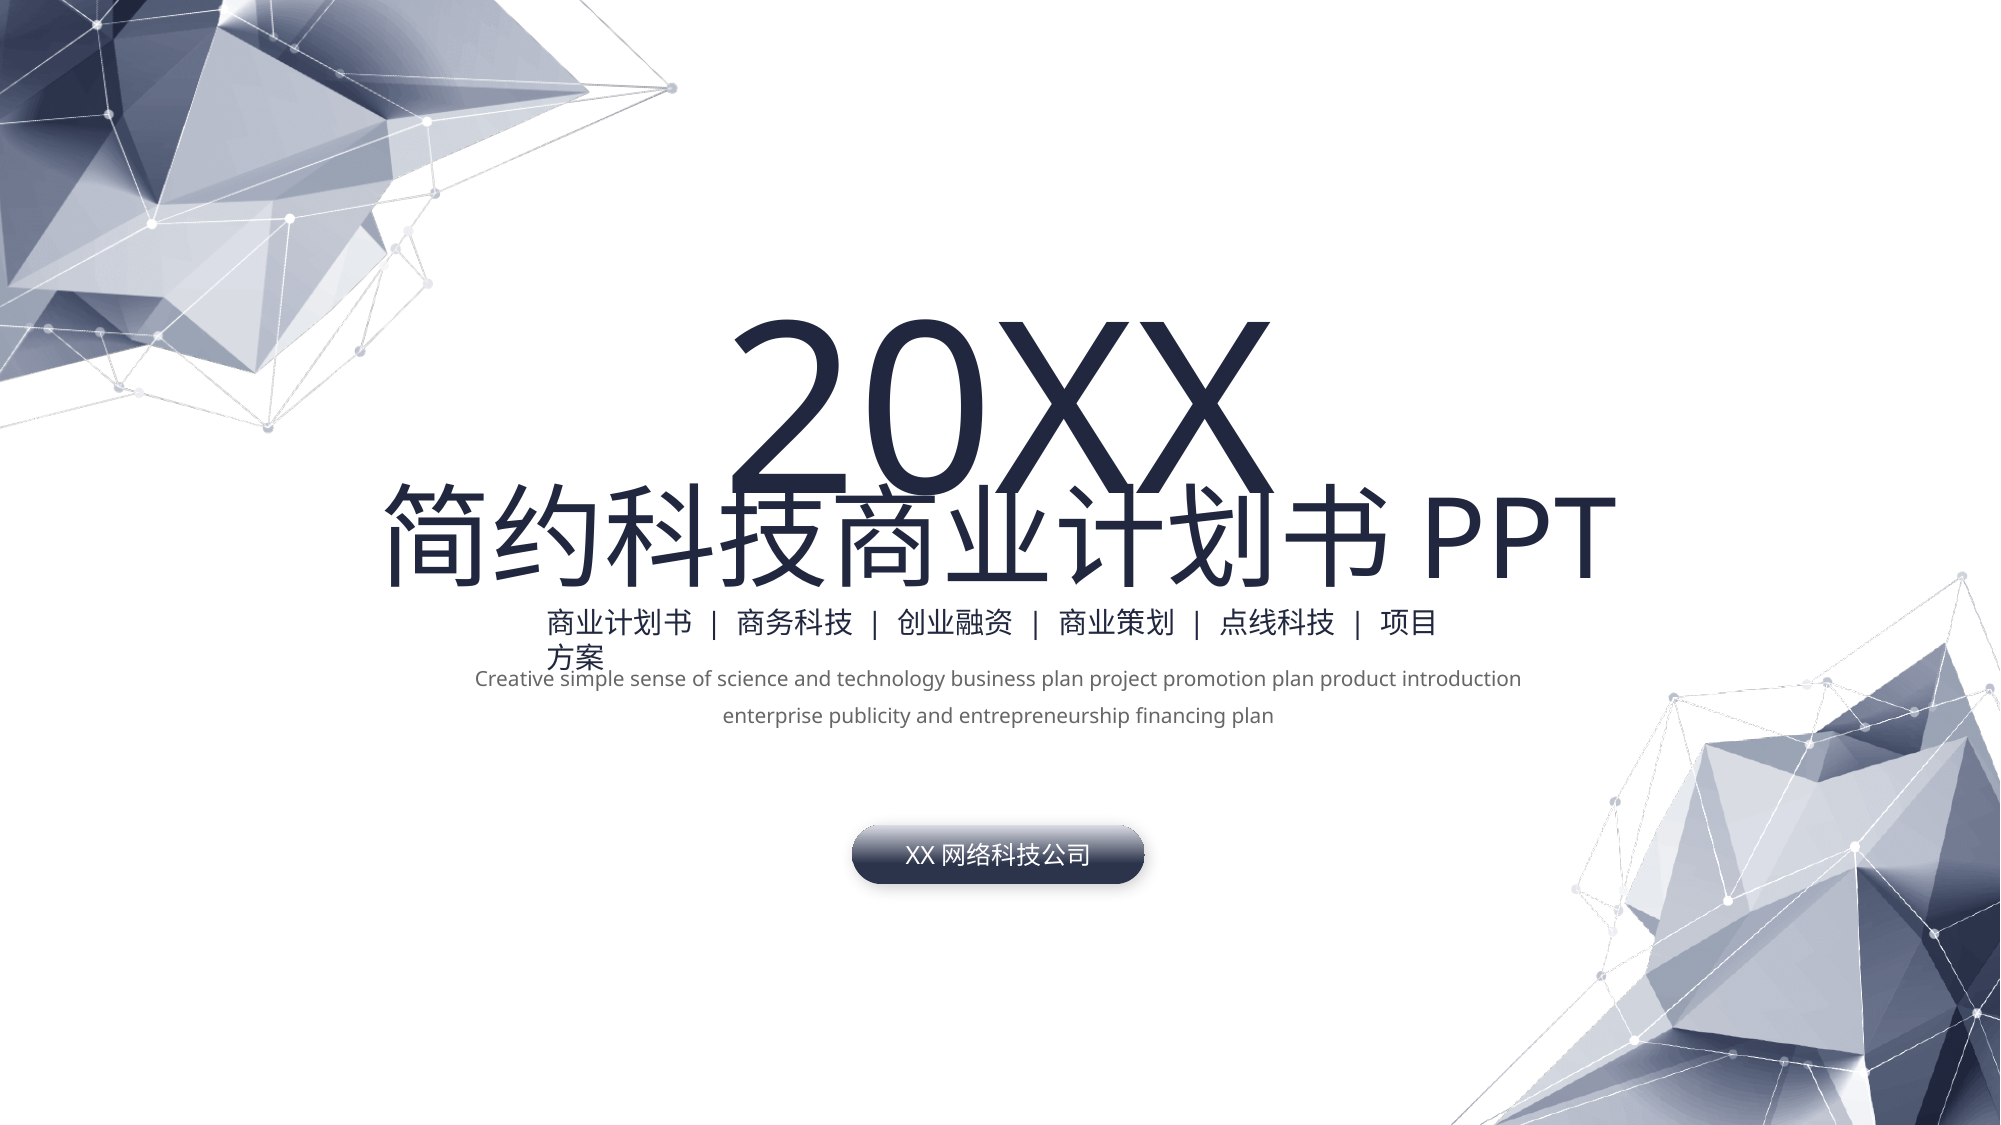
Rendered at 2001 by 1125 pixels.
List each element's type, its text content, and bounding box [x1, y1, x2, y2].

text_box 商业计划书 | 商务科技 | 创业融资 | 商业策划 | 点线科技 | 项目方案 [757, 596, 1271, 645]
picture [0, 0, 821, 826]
text_box 20XX [757, 247, 1293, 550]
picture [1262, 387, 2000, 1125]
text_box 简约科技商业计划书PPT [757, 550, 1269, 596]
text_box Creative simple sense of science and technology business plan project promotion plan product introduction enterprise publicity and entrepreneurship financing plan [588, 645, 1276, 735]
text_box XX网络科技公司 [851, 823, 1146, 886]
